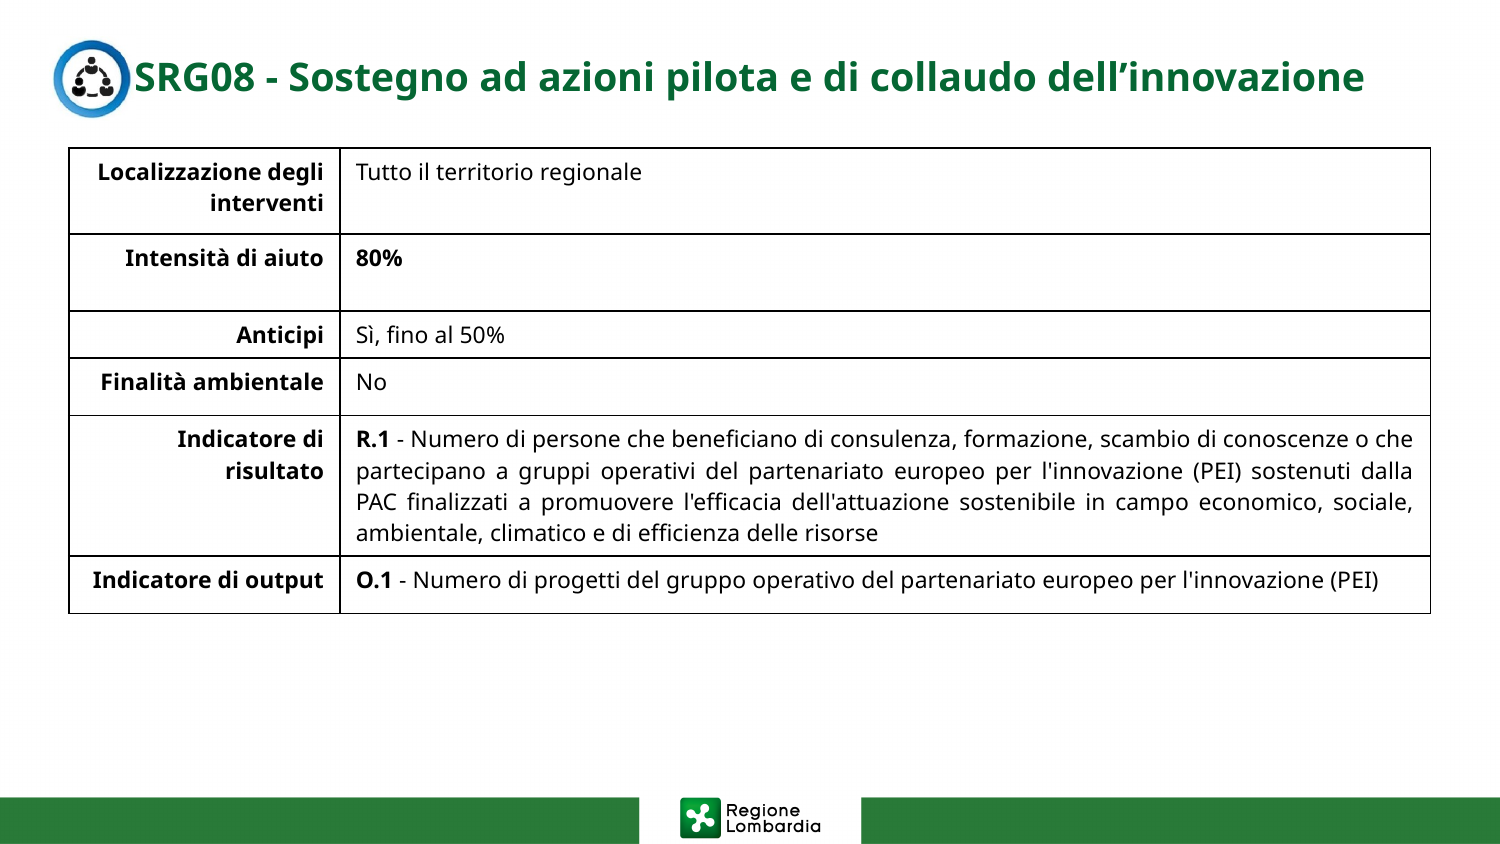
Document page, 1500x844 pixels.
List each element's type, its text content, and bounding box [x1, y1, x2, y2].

table_cell R.1 - Numero di persone che beneficiano di consulenza, formazione, scambio di conoscenze o che partecipano a gruppi operativi del partenariato europeo per l'innovazione (PEI) sostenuti dalla PAC finalizzati a promuovere l'efficacia dell'attuazione sostenibile in campo economico, sociale, ambientale, climatico e di efficienza delle risorse [341, 416, 1430, 555]
picture [0, 0, 1500, 844]
table_cell Finalità ambientale [70, 359, 339, 415]
table_header Localizzazione degli interventi [70, 149, 339, 233]
table_cell Anticipi [70, 312, 339, 357]
table_cell O.1 - Numero di progetti del gruppo operativo del partenariato europeo per l'innovazione (PEI) [341, 557, 1430, 613]
table_header Tutto il territorio regionale [341, 149, 1430, 233]
table_cell Indicatore di risultato [70, 416, 339, 555]
table_cell Intensità di aiuto [70, 235, 339, 310]
table_cell Indicatore di output [70, 557, 339, 613]
table_cell Sì, fino al 50% [341, 312, 1430, 357]
table_cell 80% [341, 235, 1430, 310]
text_box SRG08 - Sostegno ad azioni pilota e di collaudo dell’innovazione [112, 22, 1388, 131]
table_cell No [341, 359, 1430, 415]
